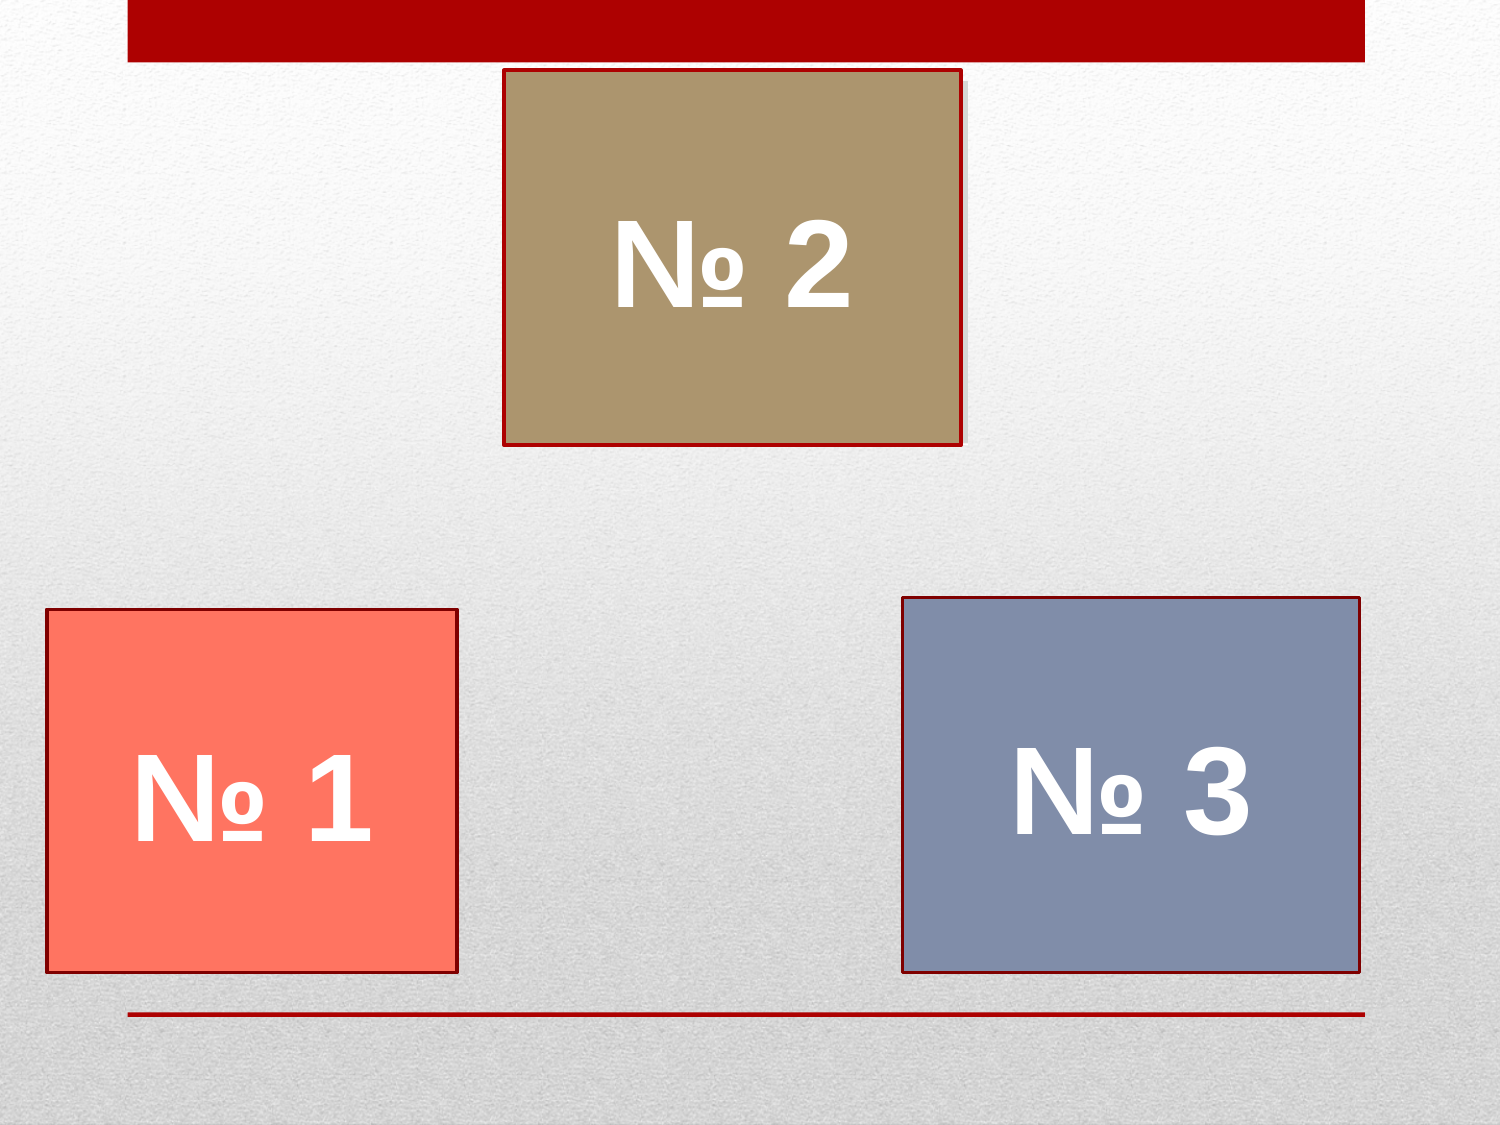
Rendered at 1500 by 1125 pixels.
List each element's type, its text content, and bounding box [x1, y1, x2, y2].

picture [46, 627, 388, 969]
text_box № 1 [45, 608, 459, 974]
picture [503, 81, 969, 446]
picture [925, 596, 1337, 915]
text_box № 2 [502, 68, 963, 83]
text_box № 3 [901, 596, 1361, 974]
